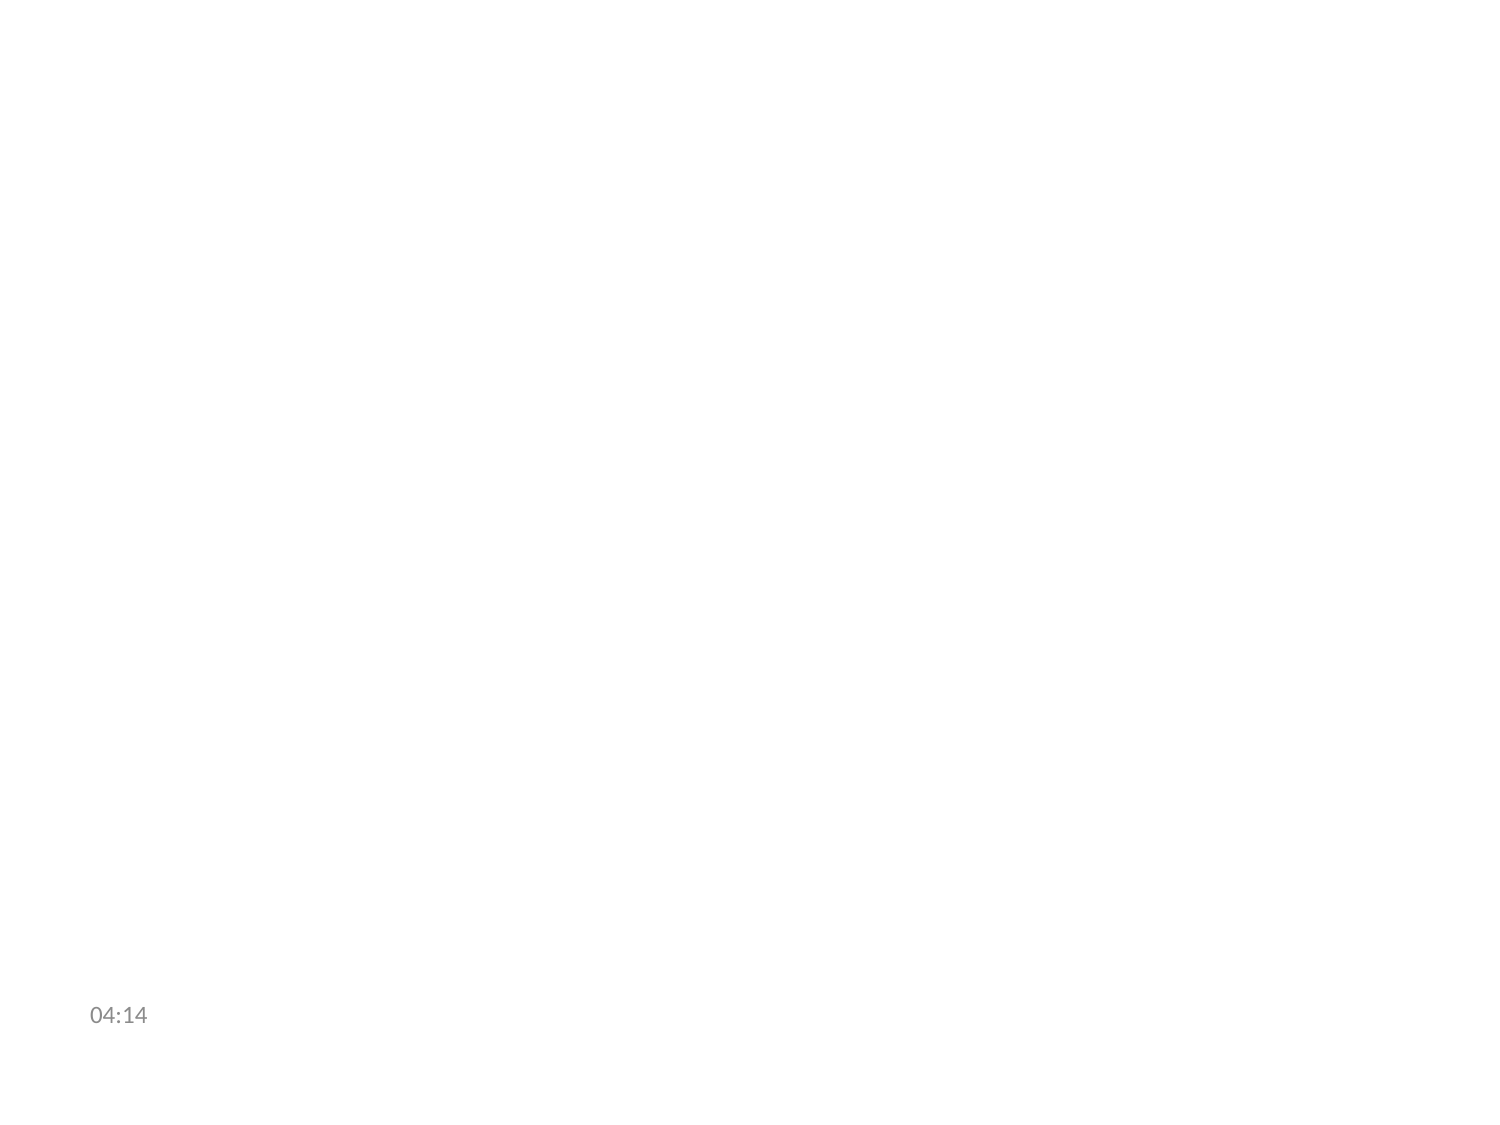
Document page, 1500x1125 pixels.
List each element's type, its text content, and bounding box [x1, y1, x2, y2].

text_box 15:35 [75, 983, 425, 1044]
